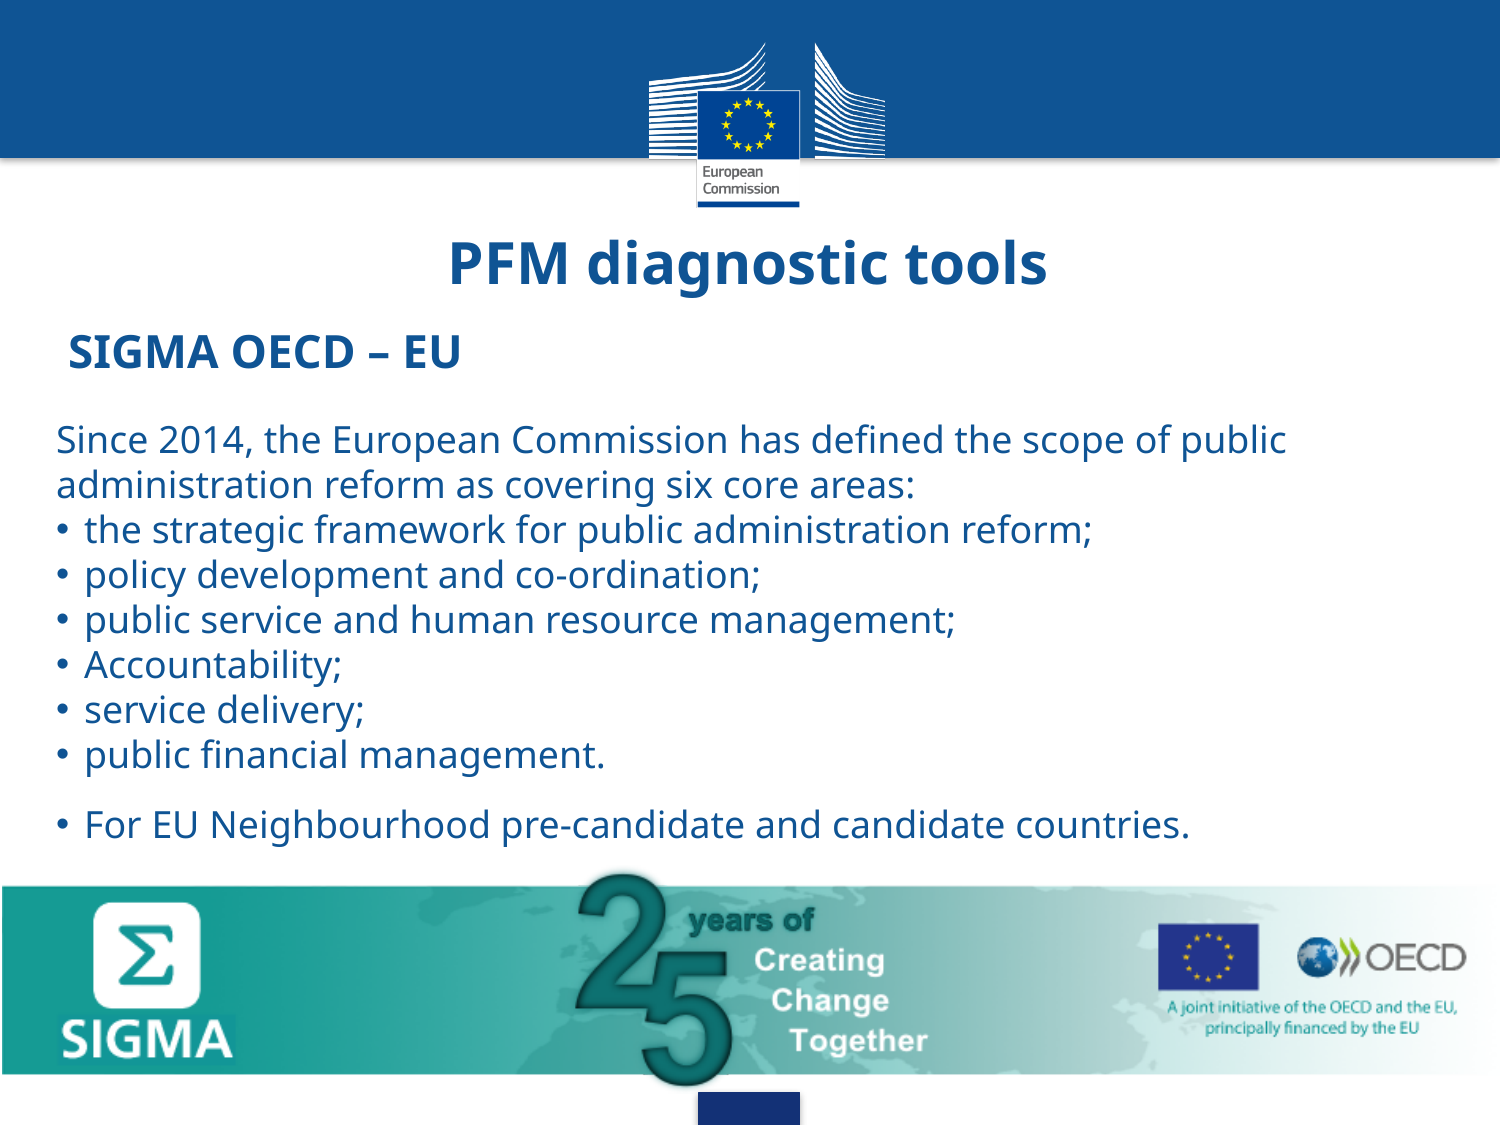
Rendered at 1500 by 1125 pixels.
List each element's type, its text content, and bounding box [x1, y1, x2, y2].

picture [649, 42, 885, 207]
text_box Since 2014, the European Commission has defined the scope of public administration reform as covering six core areas: the strategic framework for public administration reform; policy development and co-ordination; public service and human resource management; Accountability; service delivery; public financial management. For EU Neighbourhood pre-candidate and candidate countries. [41, 408, 1447, 854]
title SIGMA OECD – EU [52, 302, 1279, 398]
picture [1, 864, 1500, 1095]
text_box PFM diagnostic tools [73, 207, 1424, 315]
